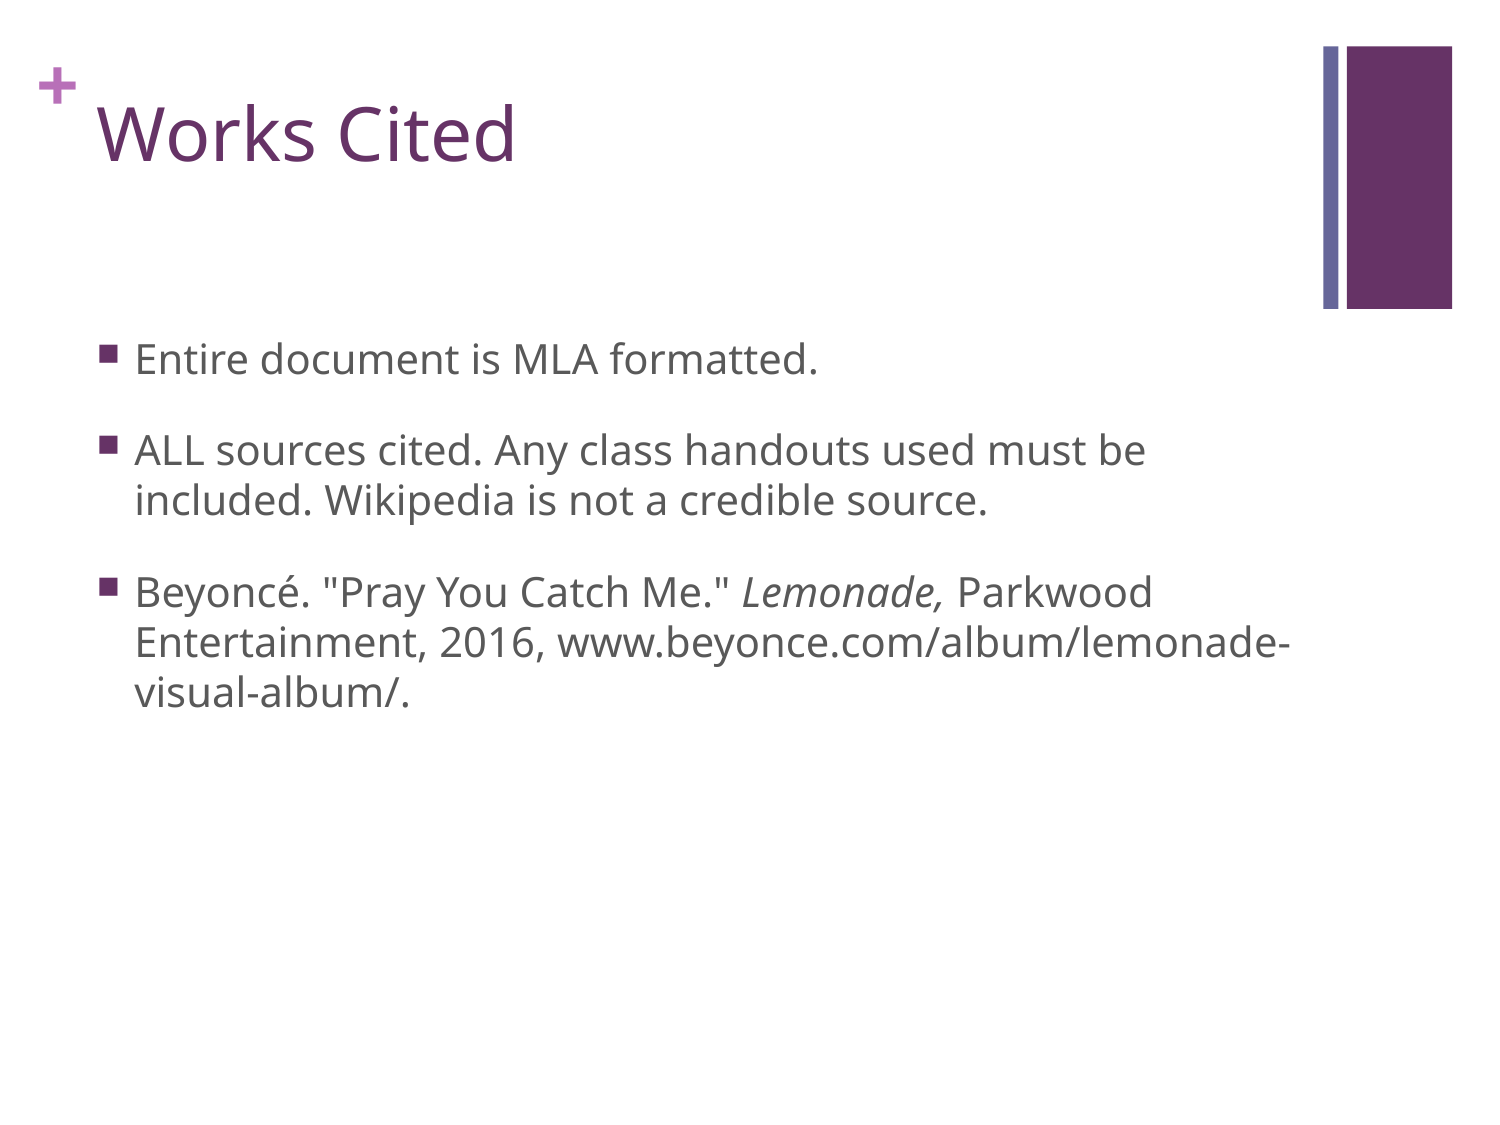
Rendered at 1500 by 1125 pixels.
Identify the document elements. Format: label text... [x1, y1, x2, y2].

list Entire document is MLA formatted. ALL sources cited. Any class handouts used must be included. Wikipedia is not a credible source. Beyoncé. "Pray You Catch Me." Lemonade, Parkwood Entertainment, 2016, www.beyonce.com/album/lemonade-visual-album/. [81, 324, 1322, 1005]
title Works Cited [81, 79, 1322, 263]
